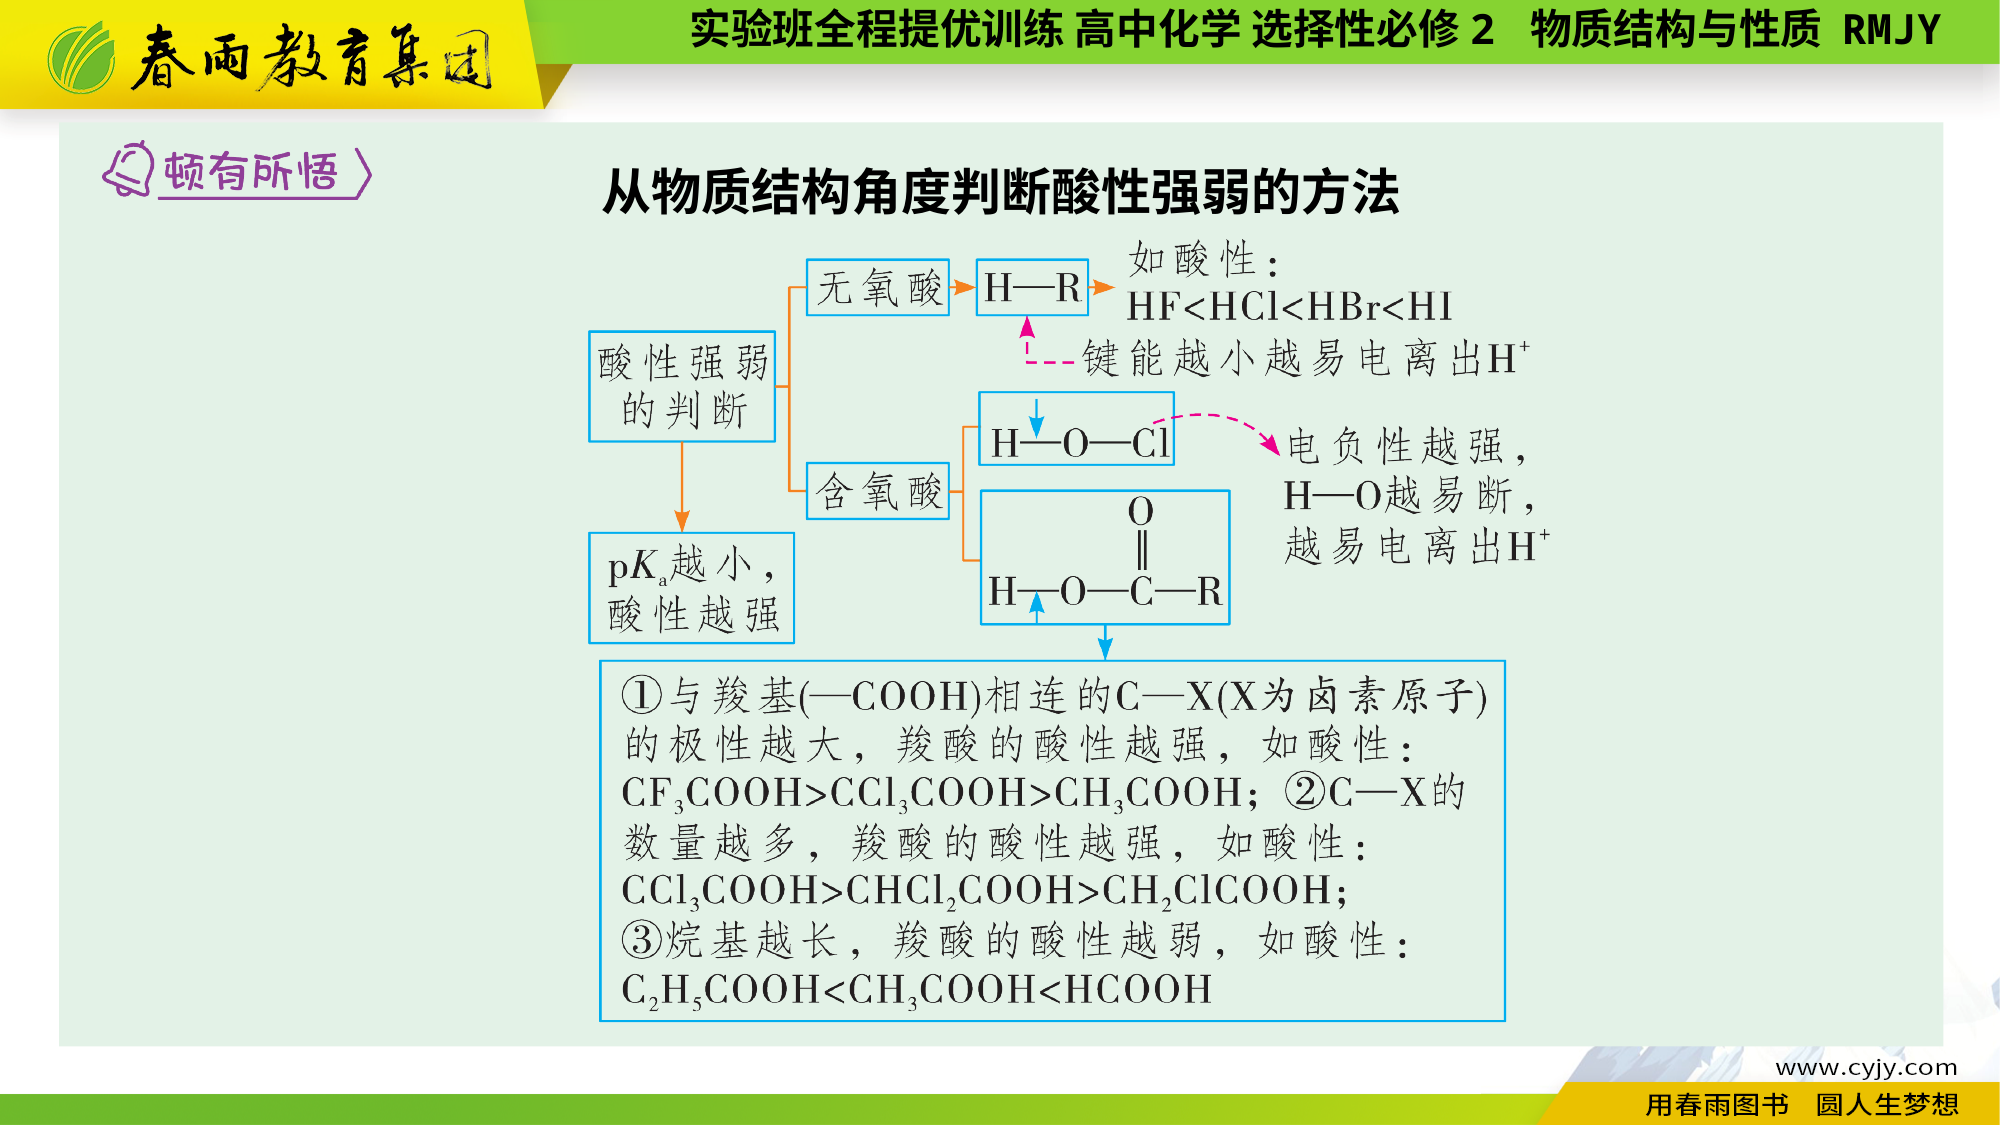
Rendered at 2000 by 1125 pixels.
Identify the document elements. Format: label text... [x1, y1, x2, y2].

picture [0, 0, 2000, 1125]
list 从物质结构角度判断酸性强弱的方法 [59, 122, 1944, 1047]
